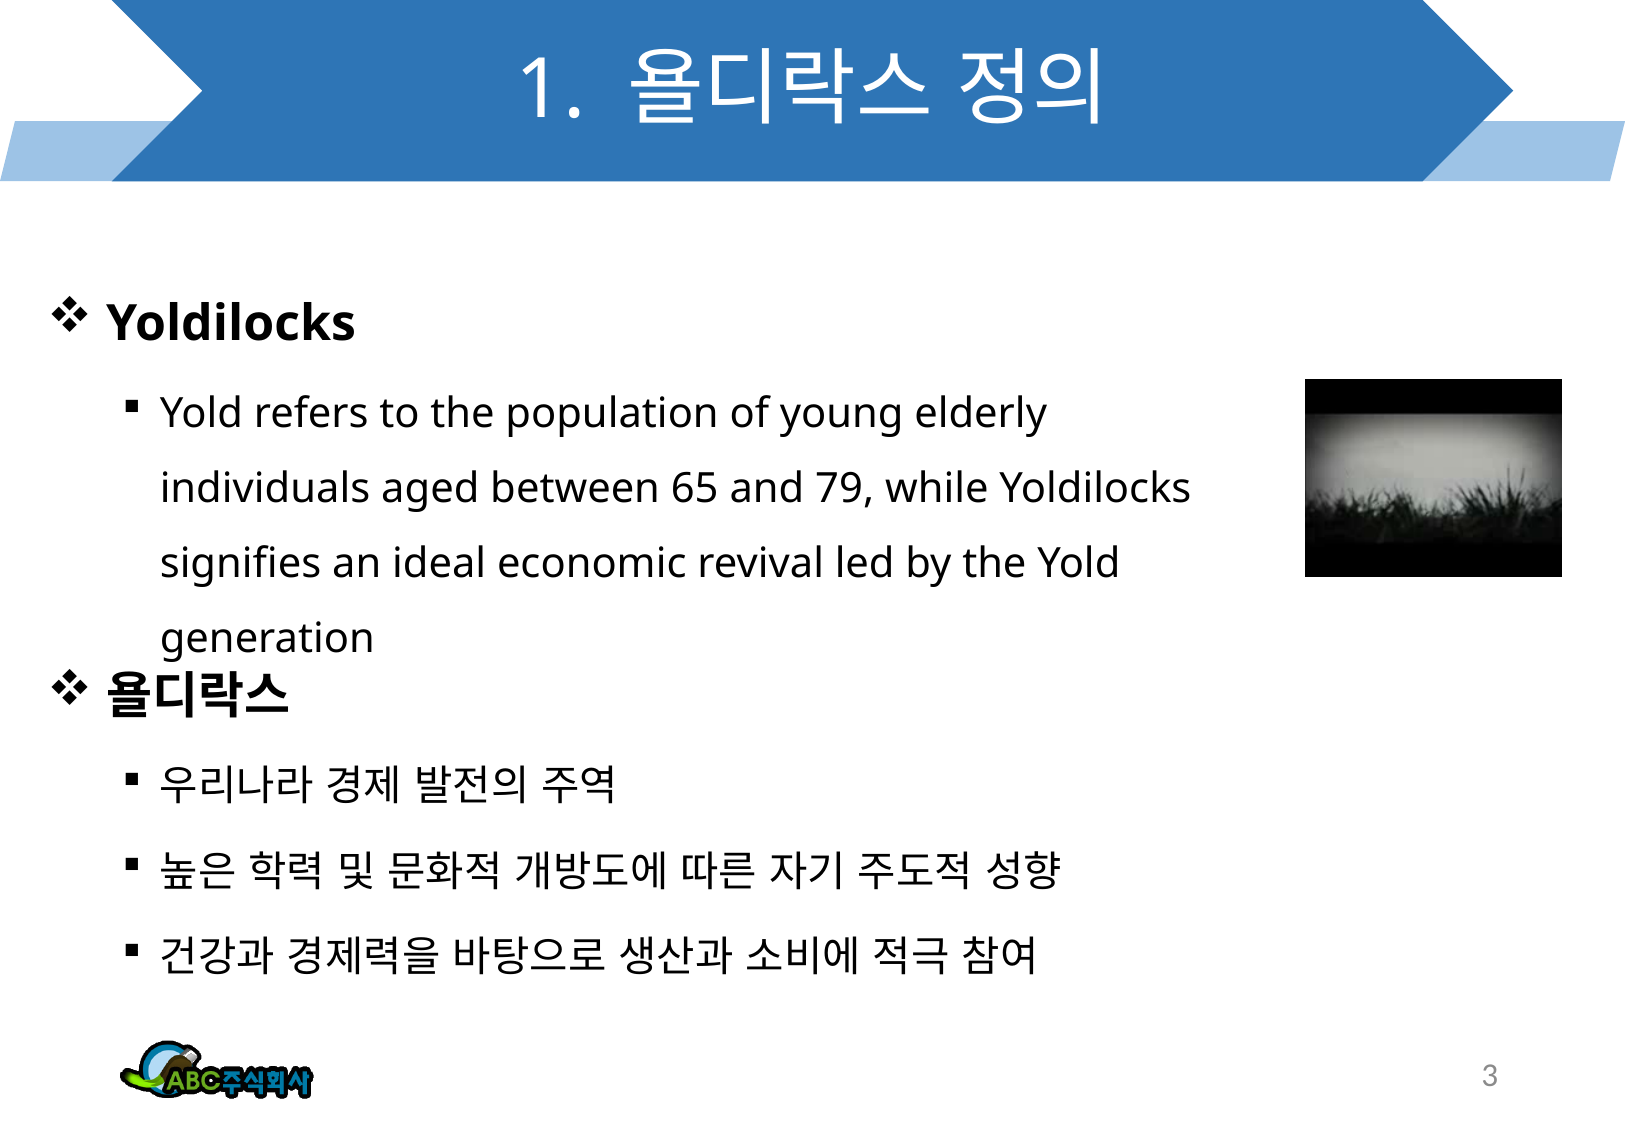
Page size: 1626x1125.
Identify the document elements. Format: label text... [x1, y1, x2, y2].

slide_number 3 [1147, 1042, 1514, 1103]
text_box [1304, 378, 1563, 578]
picture [111, 1034, 319, 1103]
text_box 욜디락스 우리나라 경제 발전의 주역 높은 학력 및 문화적 개방도에 따른 자기 주도적 성향 건강과 경제력을 바탕으로 생산과 소비에 적극 참여 [32, 626, 1434, 994]
title 1. 욜디락스 정의 [0, 0, 1625, 182]
list Yoldilocks Yold refers to the population of young elderly individuals aged between 65 and 79, while Yoldilocks signifies an ideal economic revival led by the Yold generation [32, 253, 1278, 602]
